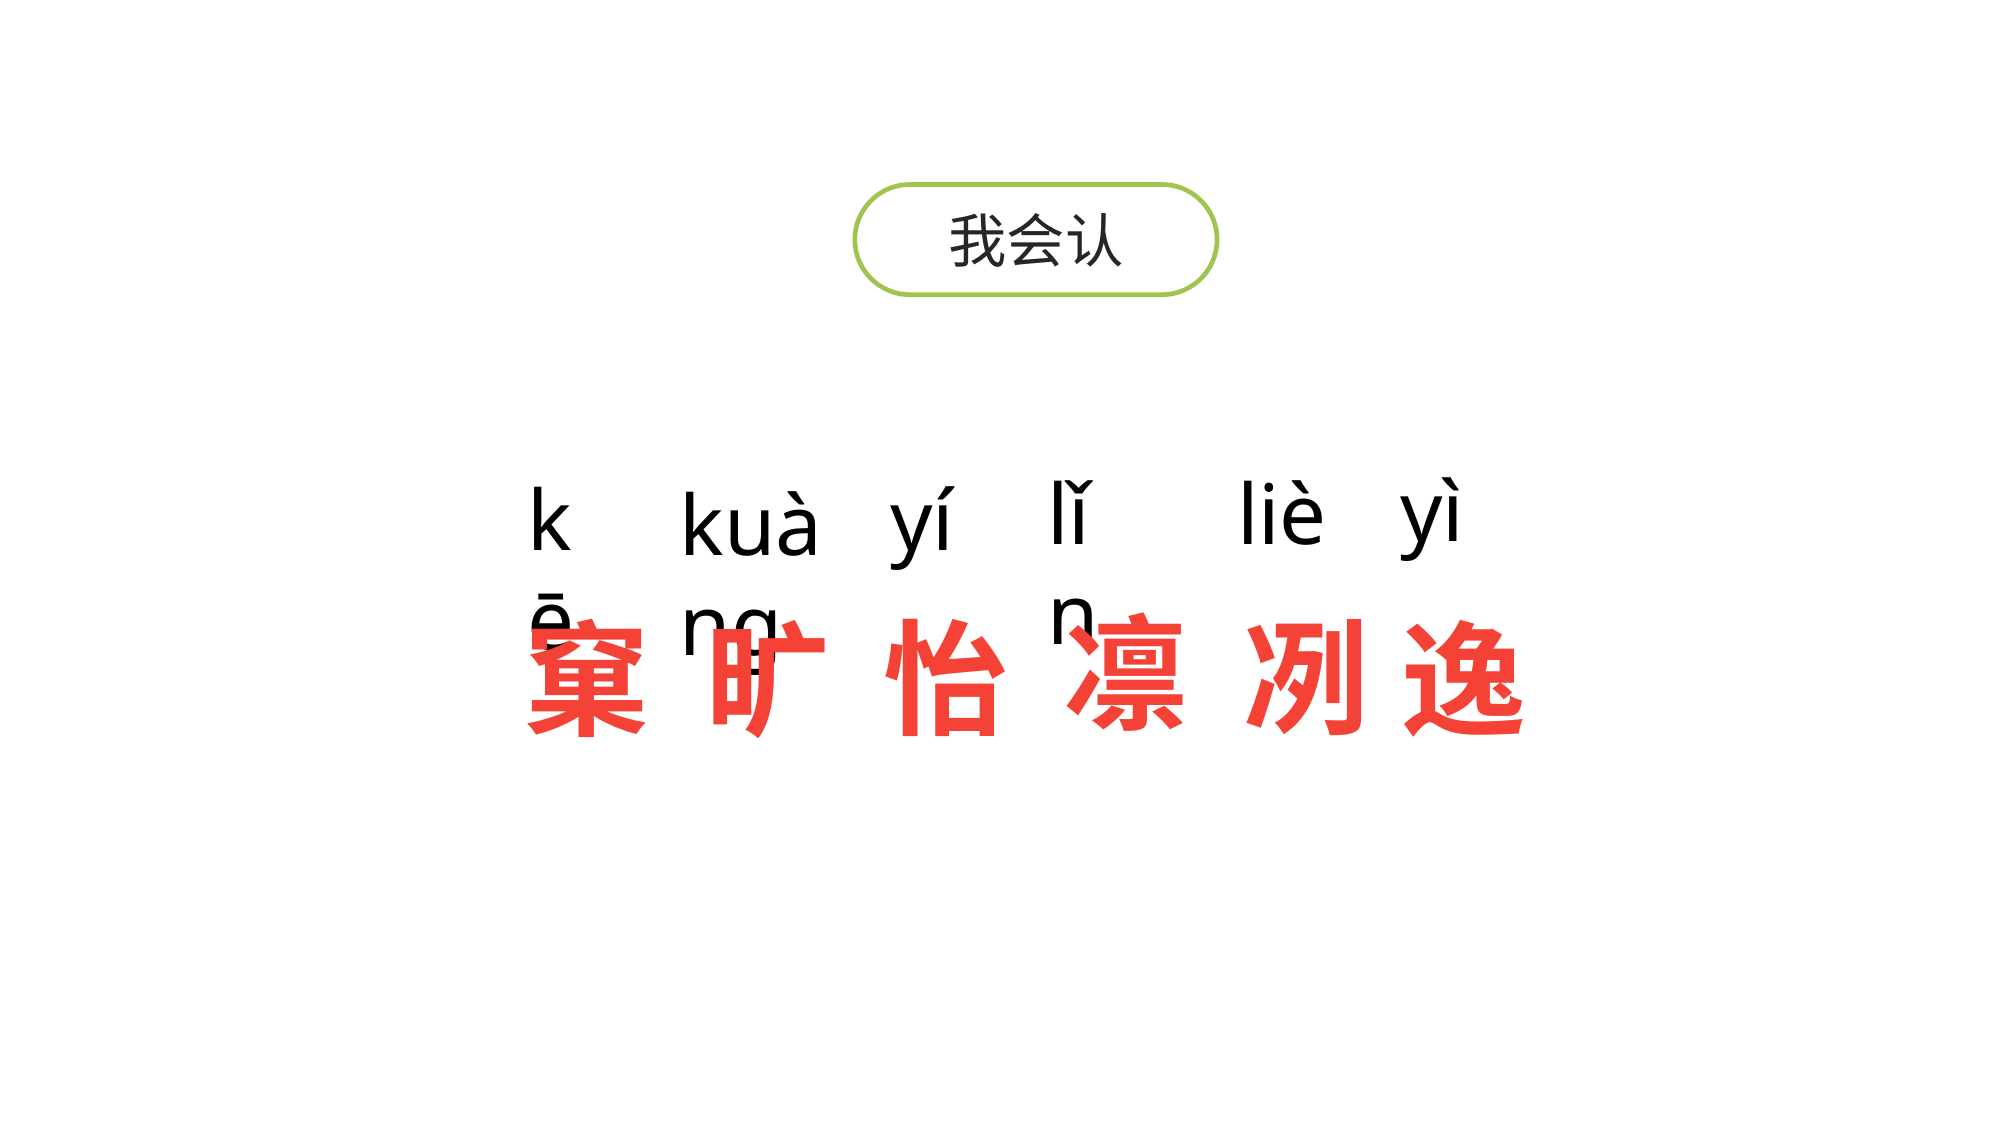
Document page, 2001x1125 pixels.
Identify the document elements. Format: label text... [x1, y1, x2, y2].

text_box [453, 363, 1518, 752]
text_box 窠 [510, 593, 665, 759]
text_box 我会认 [852, 182, 1220, 297]
text_box 冽 [1229, 591, 1384, 757]
text_box 旷 [690, 594, 846, 760]
text_box 凛 [1048, 587, 1204, 753]
text_box 逸 [1386, 594, 1542, 760]
text_box 怡 [868, 592, 1024, 758]
